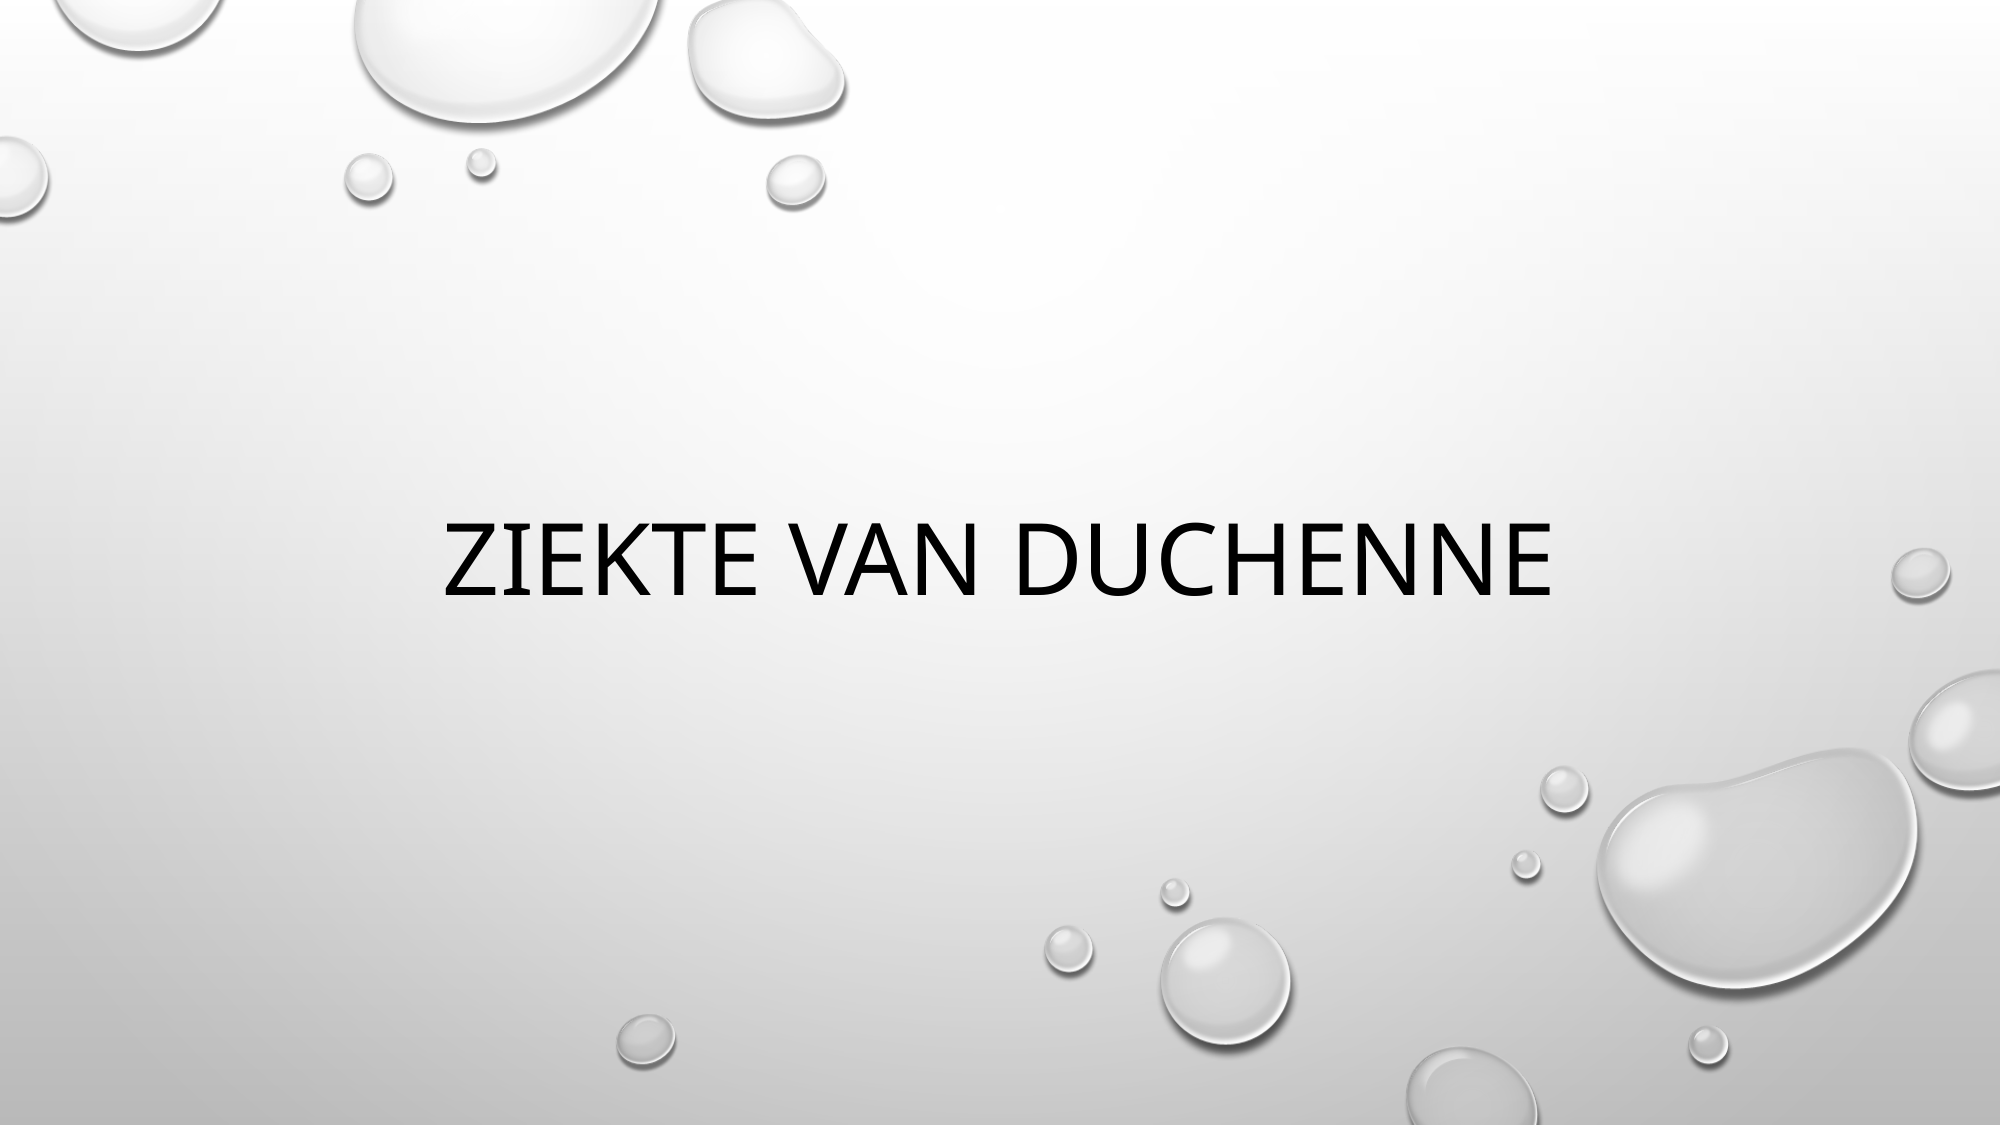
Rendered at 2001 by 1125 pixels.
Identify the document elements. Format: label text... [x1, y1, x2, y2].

picture [0, 0, 2000, 1125]
title Ziekte van Duchenne [287, 213, 1713, 625]
